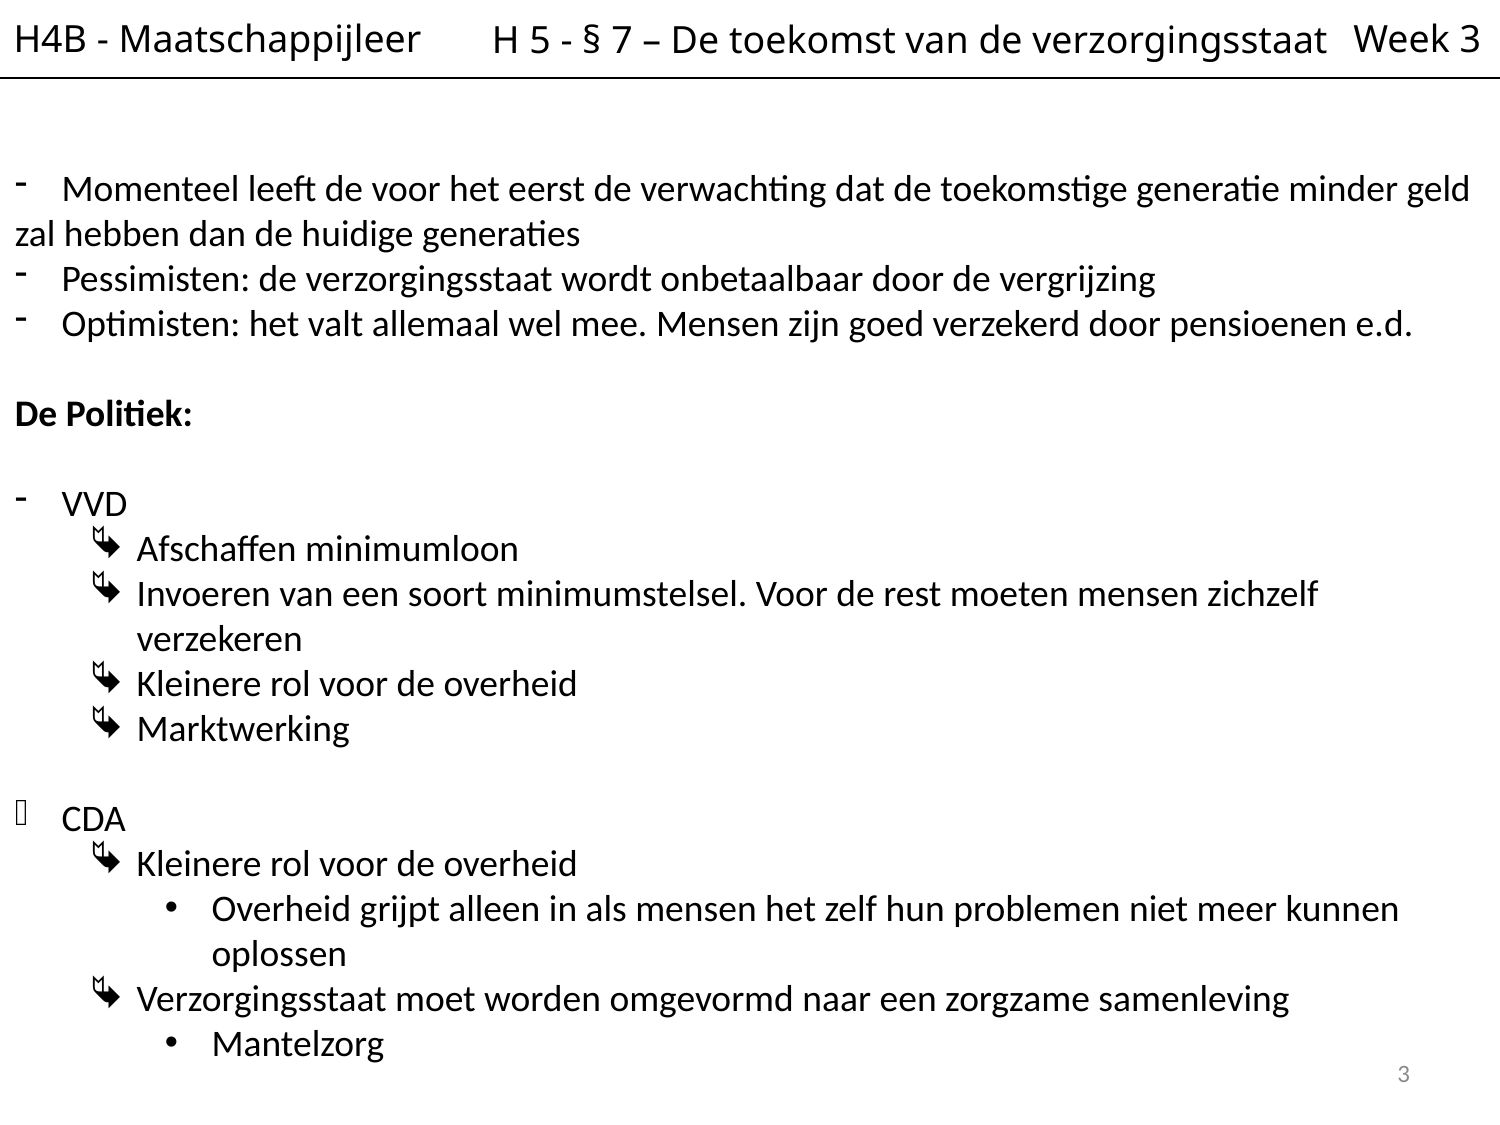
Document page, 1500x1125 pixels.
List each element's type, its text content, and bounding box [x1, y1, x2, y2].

text_box H 5 - § 7 – De toekomst van de verzorgingsstaat [477, 8, 1344, 68]
text_box Momenteel leeft de voor het eerst de verwachting dat de toekomstige generatie minder geld zal hebben dan de huidige generaties Pessimisten: de verzorgingsstaat wordt onbetaalbaar door de vergrijzing Optimisten: het valt allemaal wel mee. Mensen zijn goed verzekerd door pensioenen e.d. De Politiek: VVD Afschaffen minimumloon Invoeren van een soort minimumstelsel. Voor de rest moeten mensen zichzelf verzekeren Kleinere rol voor de overheid Marktwerking CDA Kleinere rol voor de overheid Overheid grijpt alleen in als mensen het zelf hun problemen niet meer kunnen oplossen Verzorgingsstaat moet worden omgevormd naar een zorgzame samenleving Mantelzorg [0, 156, 1495, 1117]
text_box H4B - Maatschappijleer [0, 7, 437, 67]
text_box Week 3 [1338, 7, 1496, 67]
